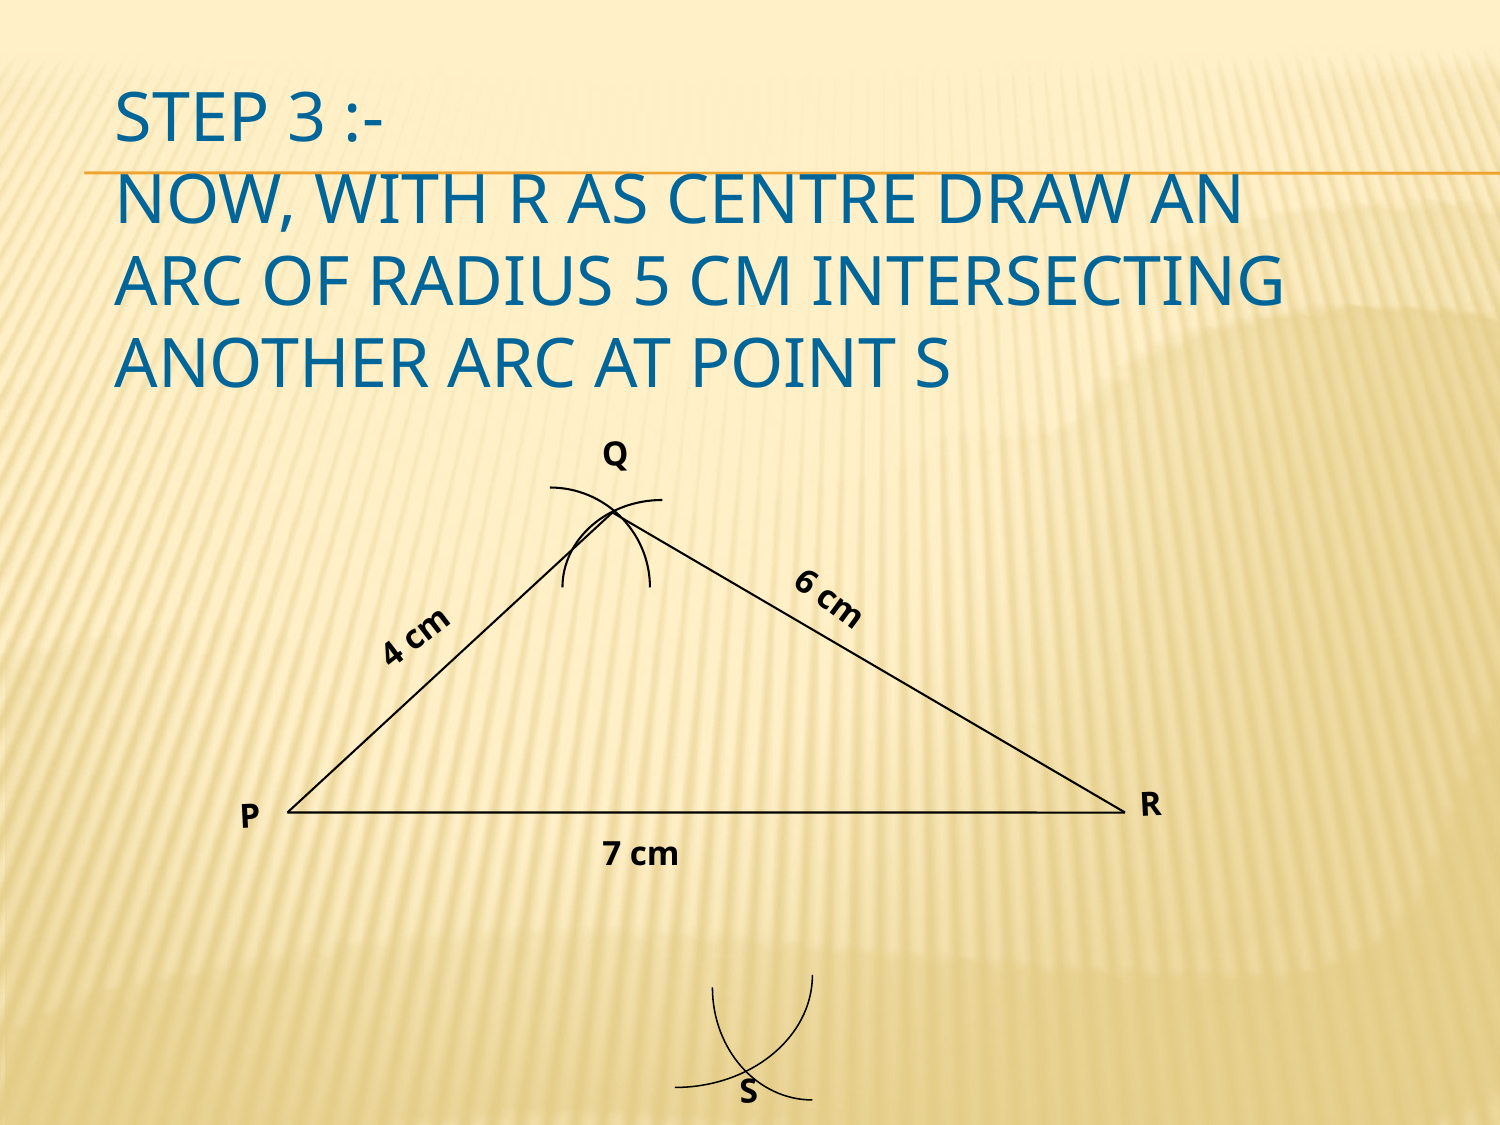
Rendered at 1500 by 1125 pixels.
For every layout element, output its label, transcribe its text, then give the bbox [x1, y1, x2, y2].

text_box S [723, 1060, 789, 1125]
title Step 3 :- Now, with R as centre draw an arc of radius 5 cm intersecting another arc at point S [99, 37, 1353, 438]
text_box 6 cm [747, 543, 915, 702]
text_box [615, 499, 663, 588]
text_box [712, 987, 813, 1100]
text_box Q [585, 423, 652, 489]
text_box 4 cm [347, 567, 515, 728]
text_box [674, 974, 813, 1088]
text_box 7 cm [587, 825, 713, 865]
text_box [549, 487, 650, 588]
text_box R [1123, 773, 1189, 839]
text_box P [223, 785, 289, 852]
